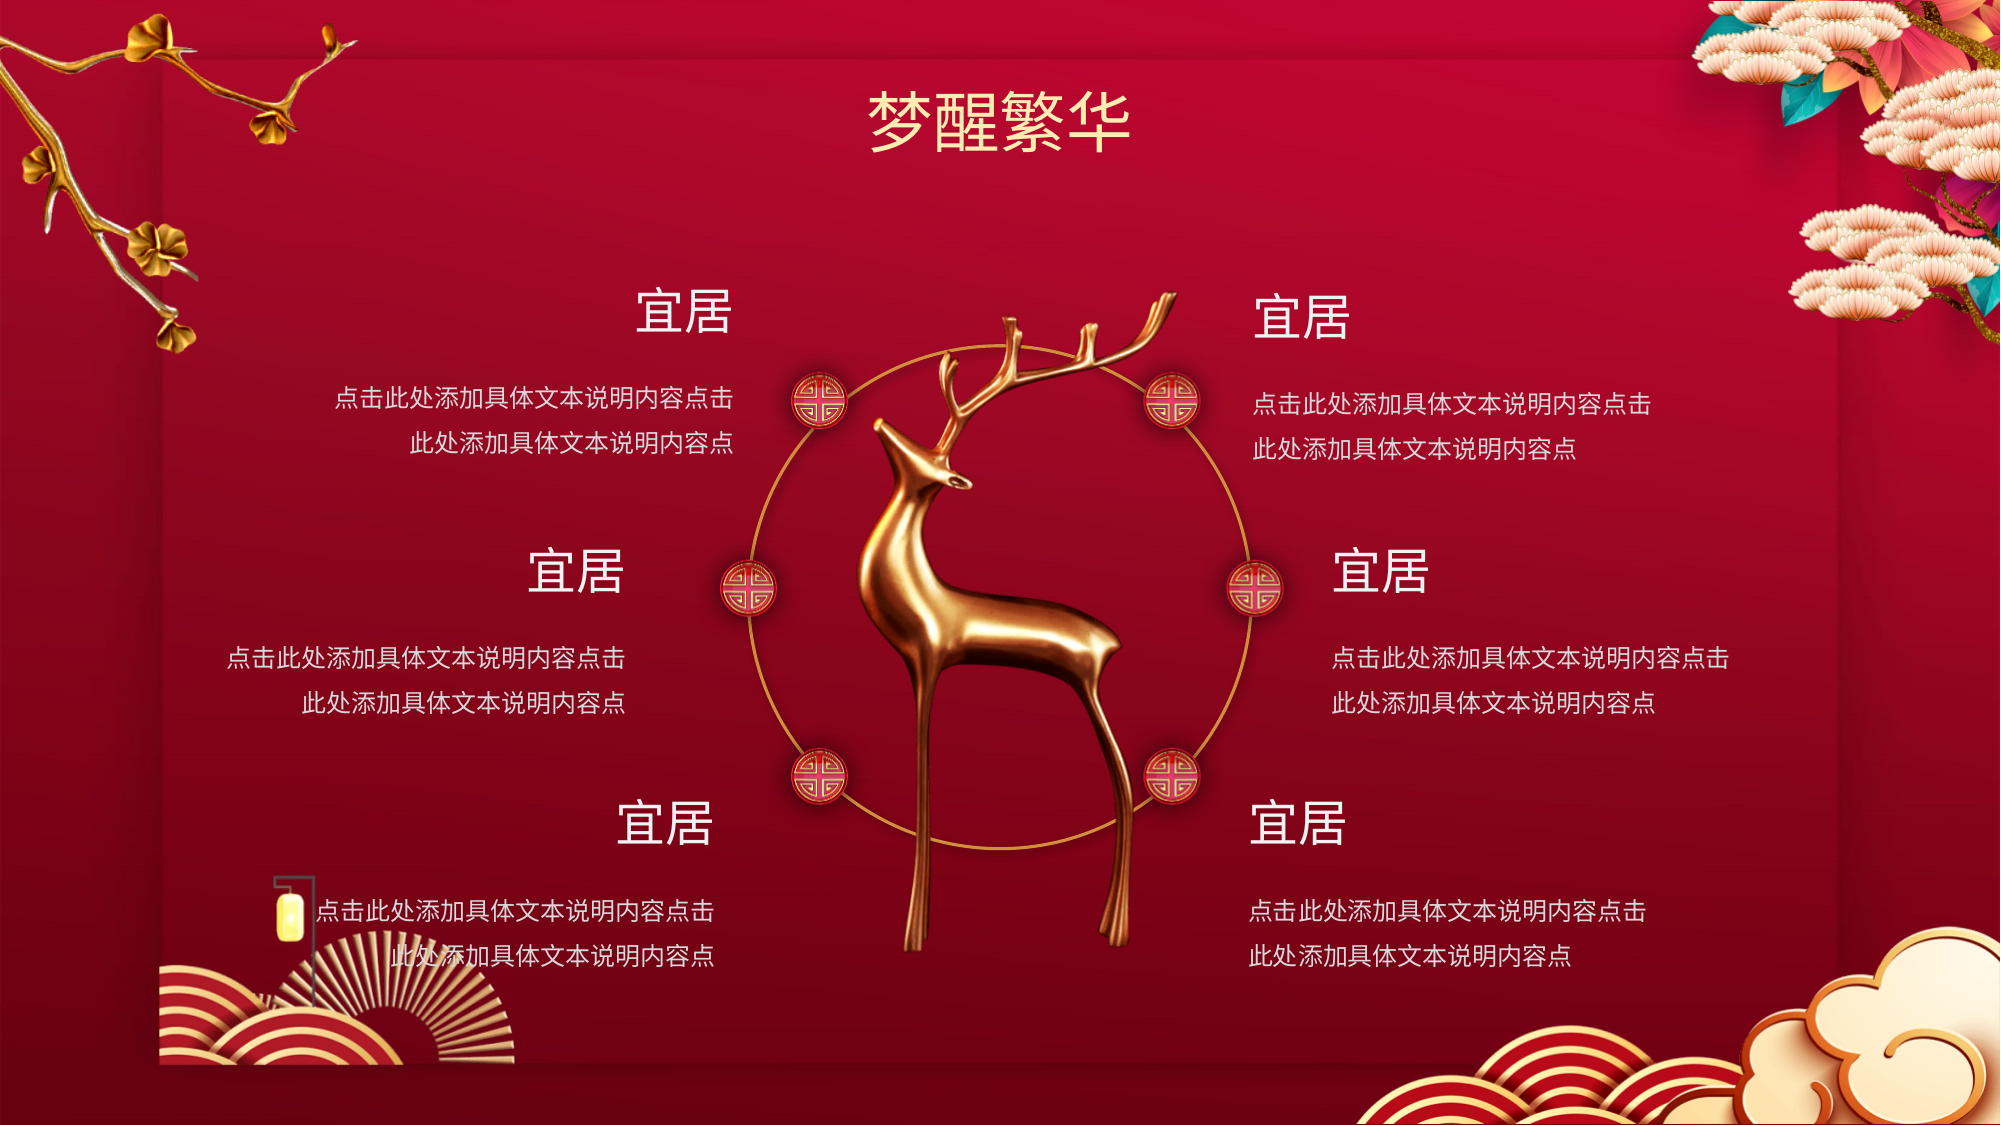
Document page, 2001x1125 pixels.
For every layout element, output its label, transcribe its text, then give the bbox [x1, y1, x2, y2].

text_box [1233, 784, 1665, 974]
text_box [677, 345, 784, 849]
picture [0, 0, 2000, 1125]
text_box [1216, 345, 1317, 849]
text_box 梦醒繁华 [683, 73, 1317, 169]
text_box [1237, 278, 1669, 468]
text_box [299, 784, 731, 974]
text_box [1316, 532, 1748, 722]
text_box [318, 272, 750, 462]
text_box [210, 532, 642, 722]
